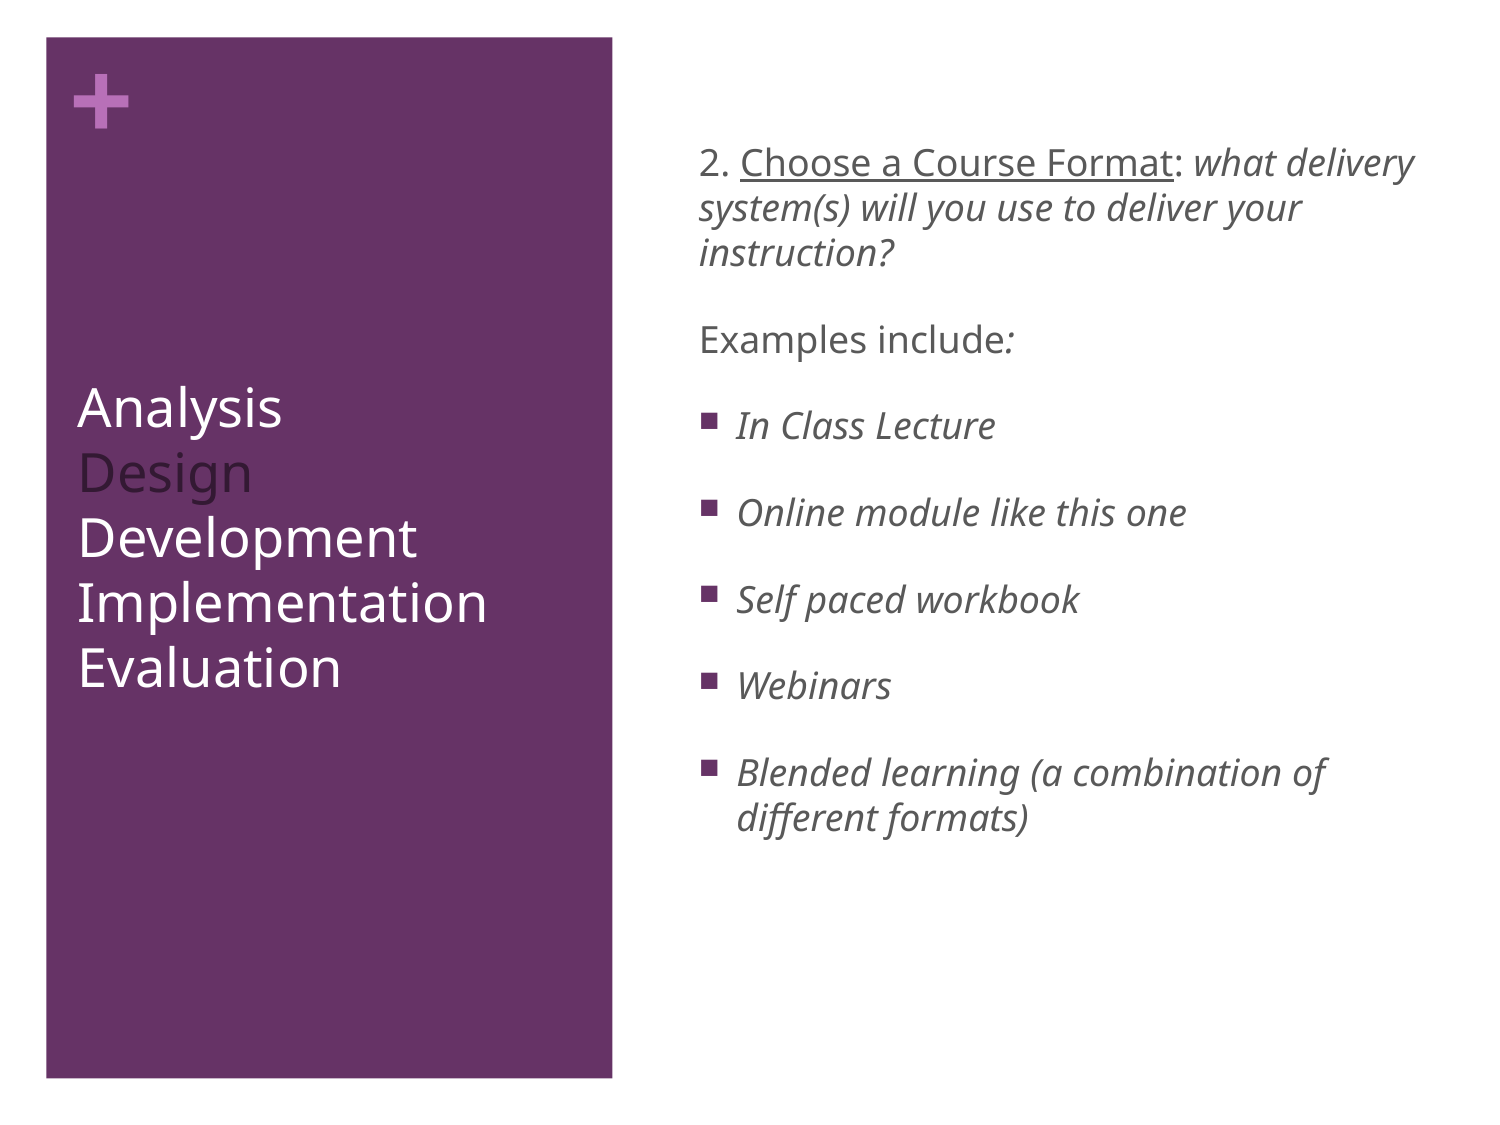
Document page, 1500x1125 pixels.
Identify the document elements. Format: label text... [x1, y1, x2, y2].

title Analysis Design Development Implementation Evaluation [62, 337, 597, 836]
list 2. Choose a Course Format: what delivery system(s) will you use to deliver your instruction? Examples include: In Class Lecture Online module like this one Self paced workbook Webinars Blended learning (a combination of different formats) [683, 44, 1438, 1005]
